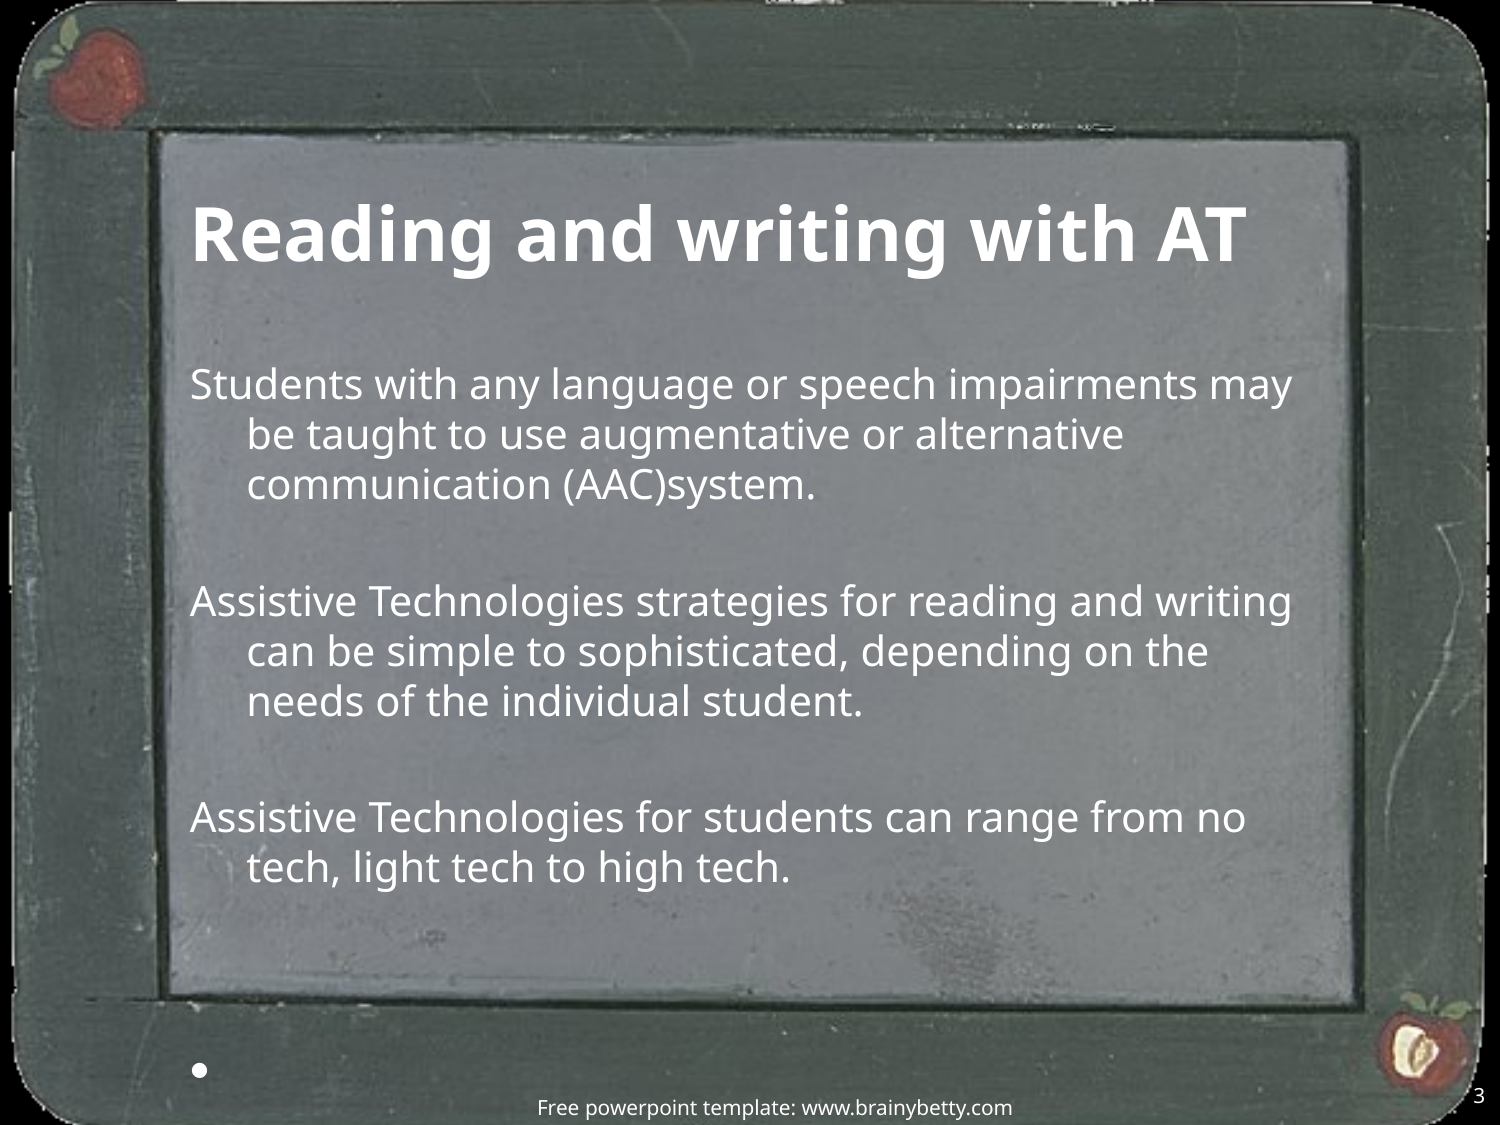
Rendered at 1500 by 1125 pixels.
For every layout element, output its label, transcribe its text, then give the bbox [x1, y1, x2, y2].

slide_number 3 [1249, 1074, 1500, 1125]
picture [0, 0, 1500, 1125]
footer Free powerpoint template: www.brainybetty.com [374, 1087, 1176, 1125]
list Students with any language or speech impairments may be taught to use augmentative or alternative communication (AAC)system. Assistive Technologies strategies for reading and writing can be simple to sophisticated, depending on the needs of the individual student. Assistive Technologies for students can range from no tech, light tech to high tech. [174, 349, 1338, 976]
title Reading and writing with AT [174, 137, 1338, 326]
